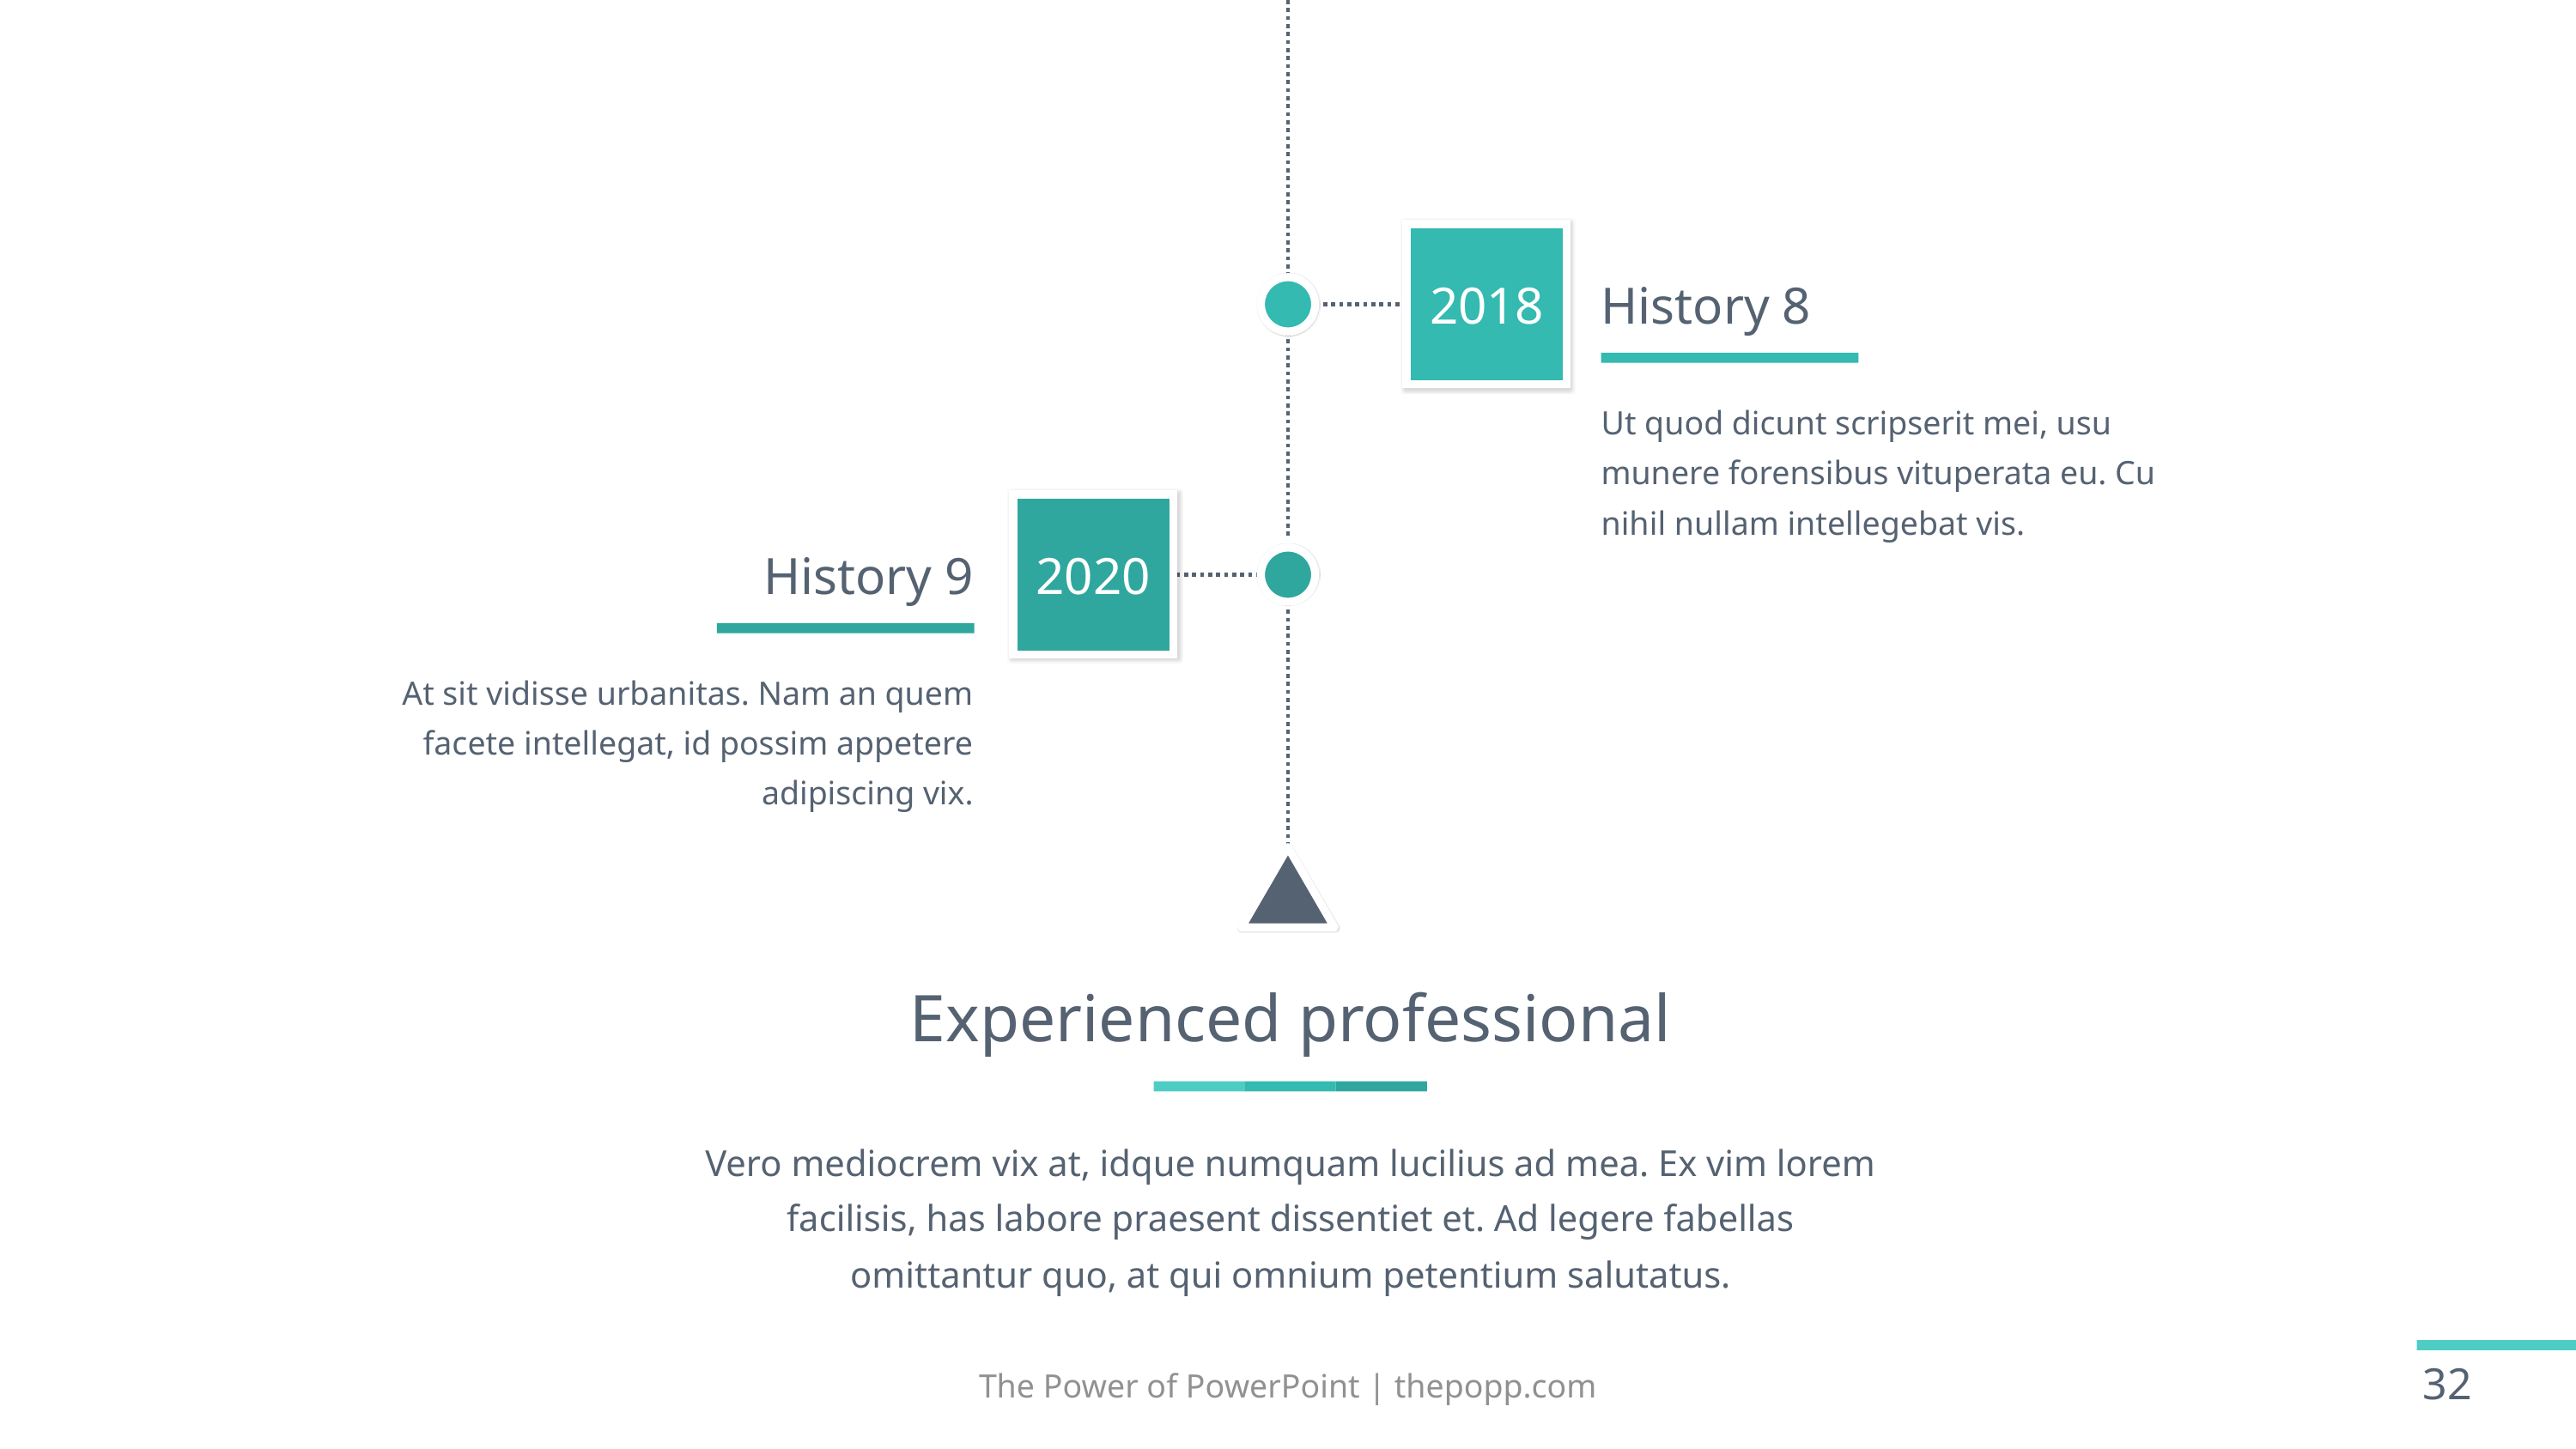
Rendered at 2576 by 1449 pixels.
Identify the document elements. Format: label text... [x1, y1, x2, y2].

slide_number 32 [2409, 1351, 2576, 1421]
list History 8 [1588, 252, 2238, 357]
list At sit vidisse urbanitas. Nam an quem facete intellegat, id possim appetere adipiscing vix. [337, 654, 987, 864]
list Vero mediocrem vix at, idque numquam lucilius ad mea. Ex vim lorem facilisis, has labore praesent dissentiet et. Ad legere fabellas omittantur quo, at qui omnium petentium salutatus. [688, 1120, 1893, 1322]
list 2018 [1403, 252, 1570, 357]
list 2020 [1010, 522, 1176, 627]
footer The Power of PowerPoint | thepopp.com [853, 1349, 1723, 1427]
list History 9 [337, 522, 987, 627]
list Ut quod dicunt scripserit mei, usu munere forensibus vituperata eu. Cu nihil nullam intellegebat vis. [1588, 384, 2238, 593]
list Experienced professional [688, 962, 1893, 1069]
